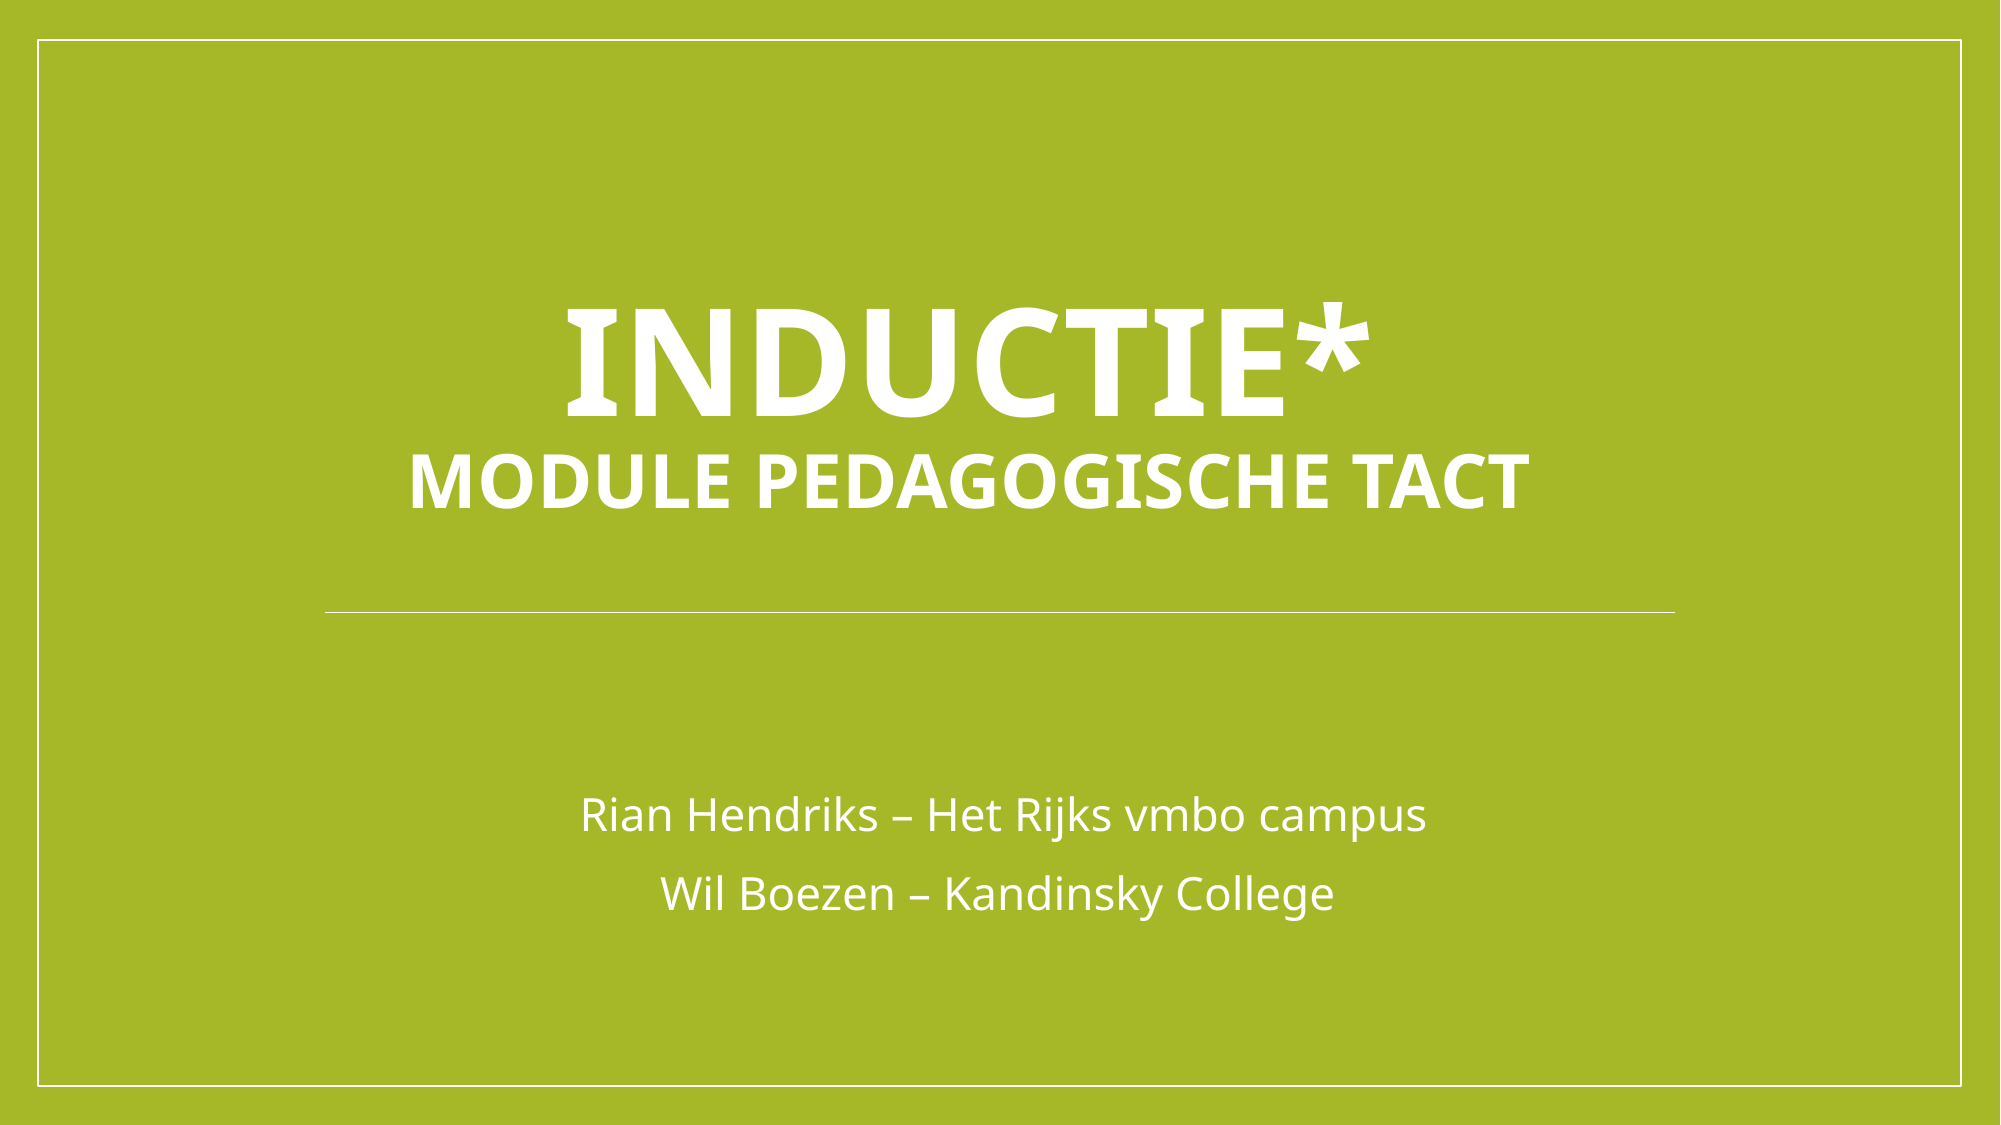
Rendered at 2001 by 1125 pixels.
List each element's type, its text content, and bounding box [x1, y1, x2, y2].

subtitle Rian Hendriks – Het Rijks vmbo campus Wil Boezen – Kandinsky College [284, 784, 1723, 1013]
title inductie* Module pedagogische tact [151, 231, 1787, 712]
